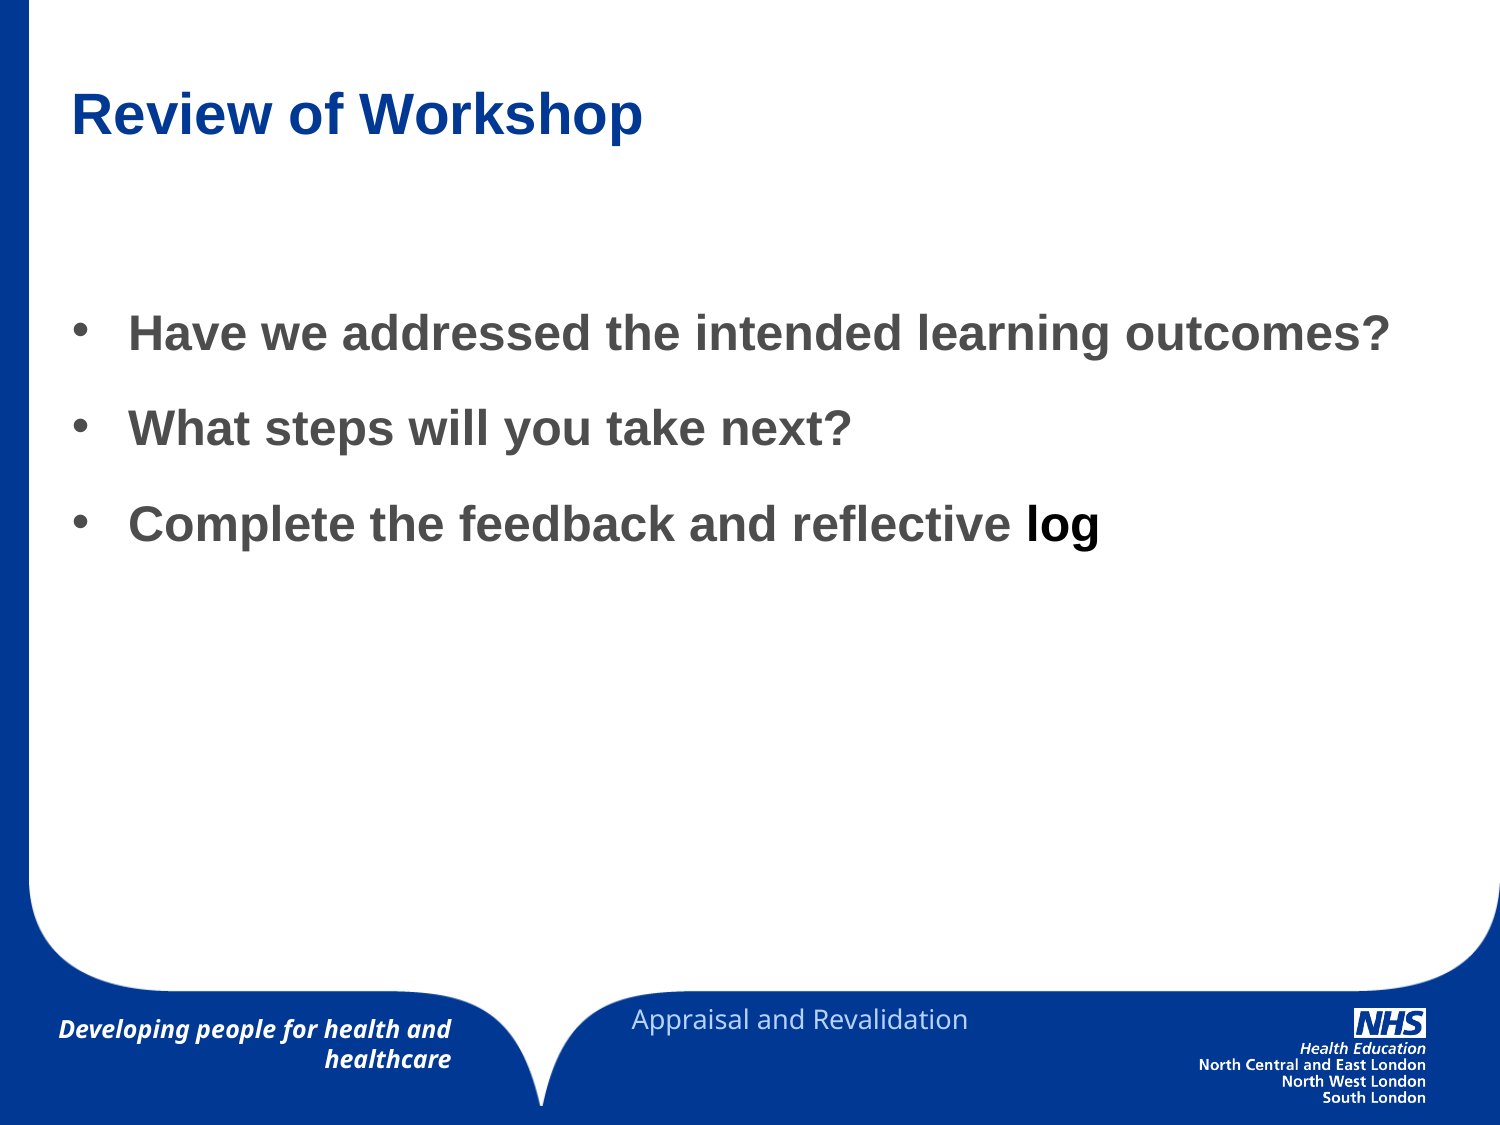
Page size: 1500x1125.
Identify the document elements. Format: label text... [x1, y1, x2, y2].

title Review of Workshop [71, 89, 1430, 229]
list Have we addressed the intended learning outcomes? What steps will you take next? Complete the feedback and reflective log [71, 266, 1430, 953]
picture [29, 0, 1500, 1106]
